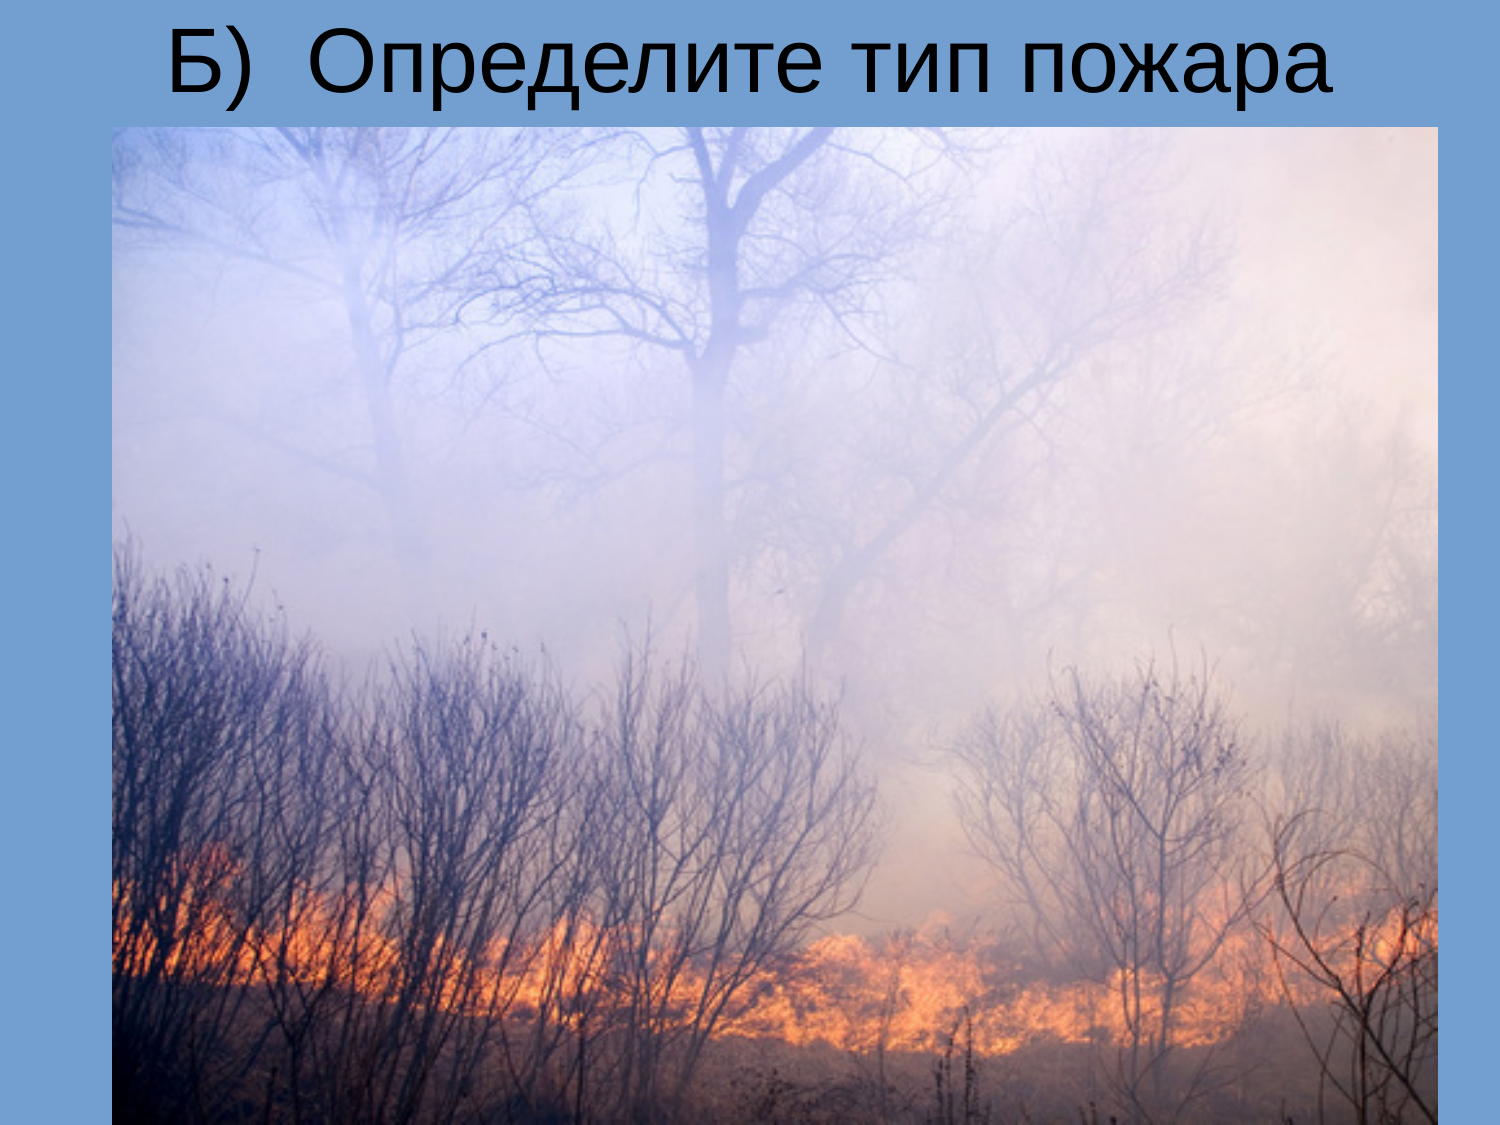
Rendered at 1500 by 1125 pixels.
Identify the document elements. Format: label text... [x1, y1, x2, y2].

picture [112, 127, 1438, 1125]
title Б) Определите тип пожара [74, 0, 1426, 151]
